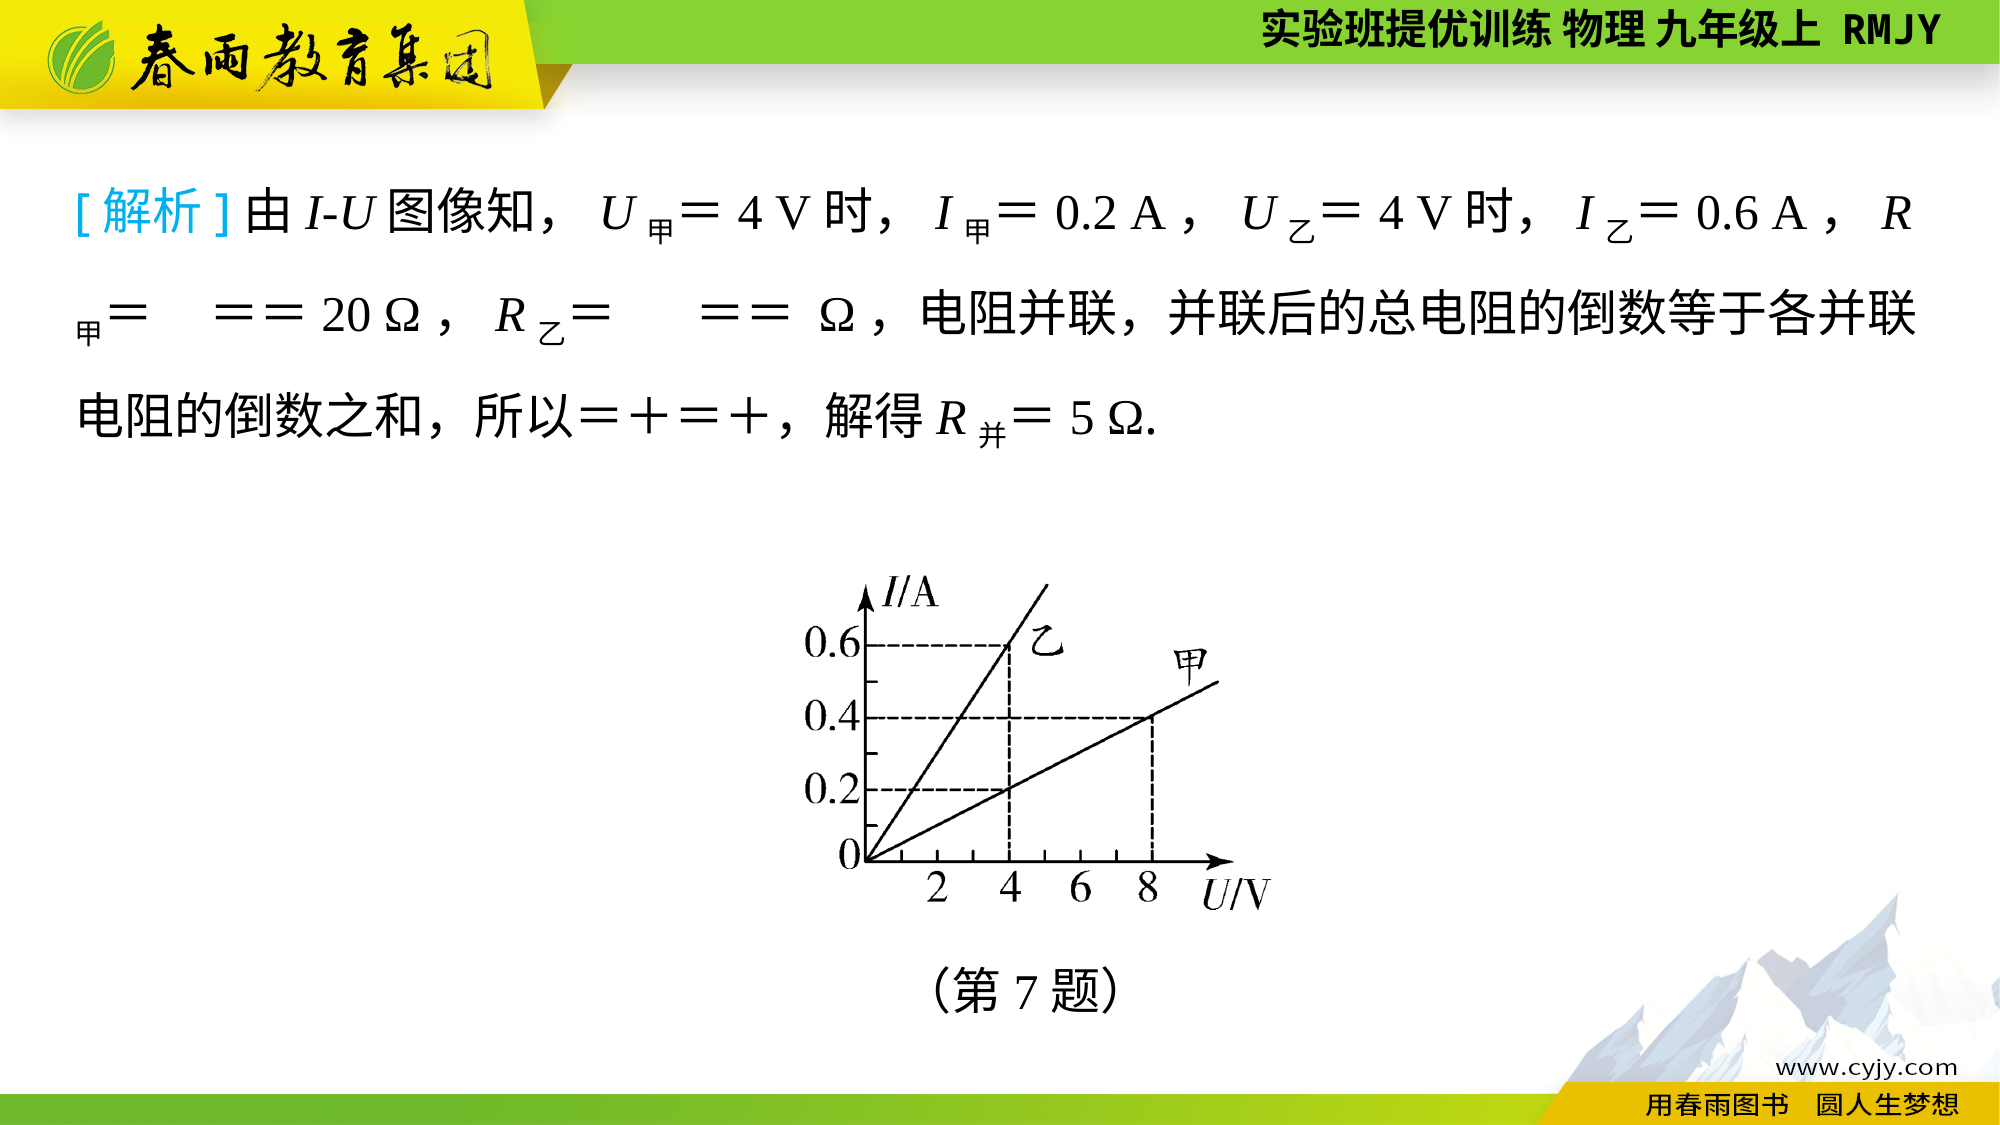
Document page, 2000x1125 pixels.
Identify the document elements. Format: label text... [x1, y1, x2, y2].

text_box （第7题） [886, 931, 1166, 1027]
picture [0, 0, 2000, 1125]
